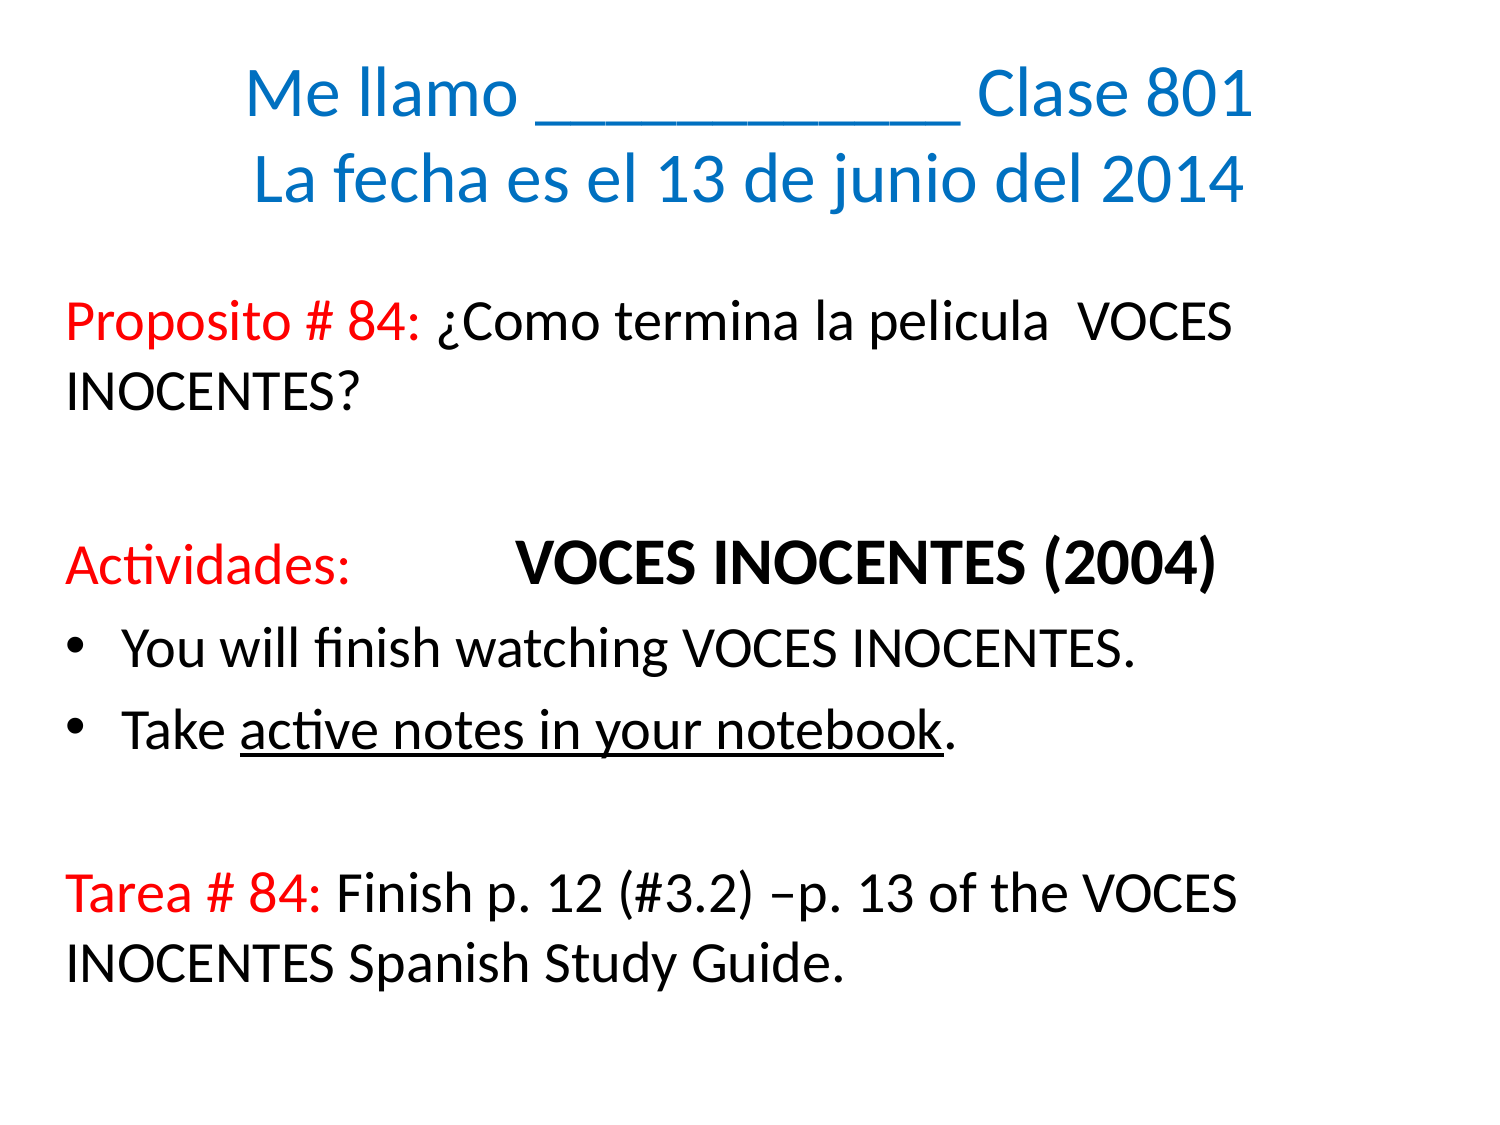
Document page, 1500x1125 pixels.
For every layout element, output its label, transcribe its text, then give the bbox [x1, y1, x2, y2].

title Me llamo ____________ Clase 801 La fecha es el 13 de junio del 2014 [75, 37, 1425, 225]
list Proposito # 84: ¿Como termina la pelicula VOCES INOCENTES? Actividades: VOCES INOCENTES (2004) You will finish watching VOCES INOCENTES. Take active notes in your notebook. Tarea # 84: Finish p. 12 (#3.2) –p. 13 of the VOCES INOCENTES Spanish Study Guide. [50, 275, 1488, 925]
